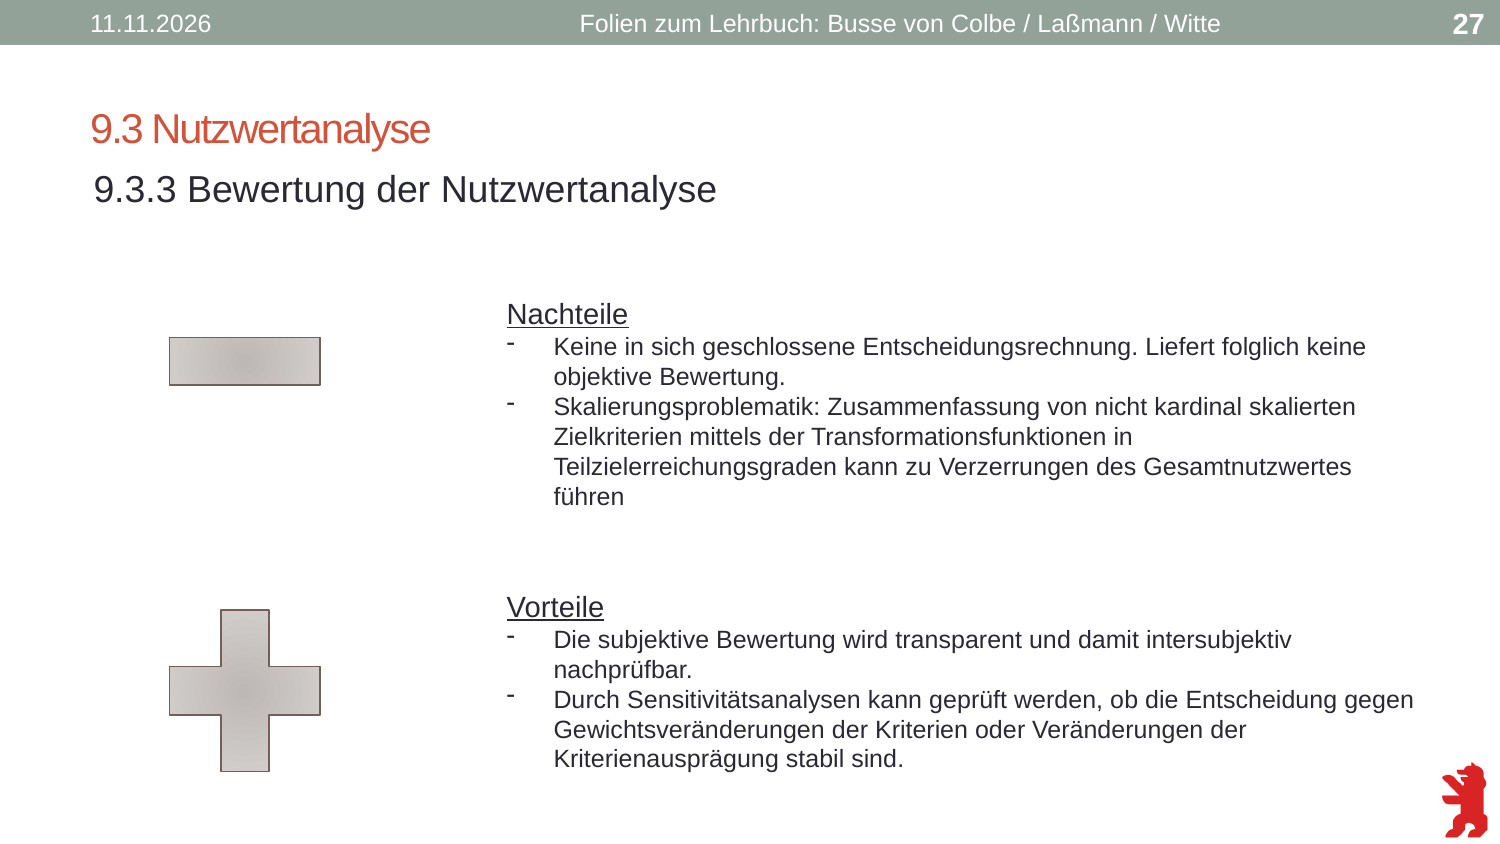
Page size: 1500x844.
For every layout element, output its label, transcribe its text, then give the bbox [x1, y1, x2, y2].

text_box [169, 337, 321, 386]
text_box [169, 609, 321, 772]
text_box 9.3.3 Bewertung der Nutzwertanalyse [78, 157, 733, 217]
text_box Vorteile Die subjektive Bewertung wird transparent und damit intersubjektiv nachprüfbar. Durch Sensitivitätsanalysen kann geprüft werden, ob die Entscheidung gegen Gewichtsveränderungen der Kriterien oder Veränderungen der Kriterienausprägung stabil sind. [491, 580, 1435, 816]
slide_number 27 [1325, 2, 1500, 43]
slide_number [75, 2, 550, 43]
footer Folien zum Lehrbuch: Busse von Colbe / Laßmann / Witte [562, 2, 1238, 43]
text_box Nachteile Keine in sich geschlossene Entscheidungsrechnung. Liefert folglich keine objektive Bewertung. Skalierungsproblematik: Zusammenfassung von nicht kardinal skalierten Zielkriterien mittels der Transformationsfunktionen in Teilzielerreichungsgraden kann zu Verzerrungen des Gesamtnutzwertes führen [491, 288, 1435, 548]
title 9.3 Nutzwertanalyse [75, 65, 1500, 188]
picture [1434, 760, 1500, 844]
